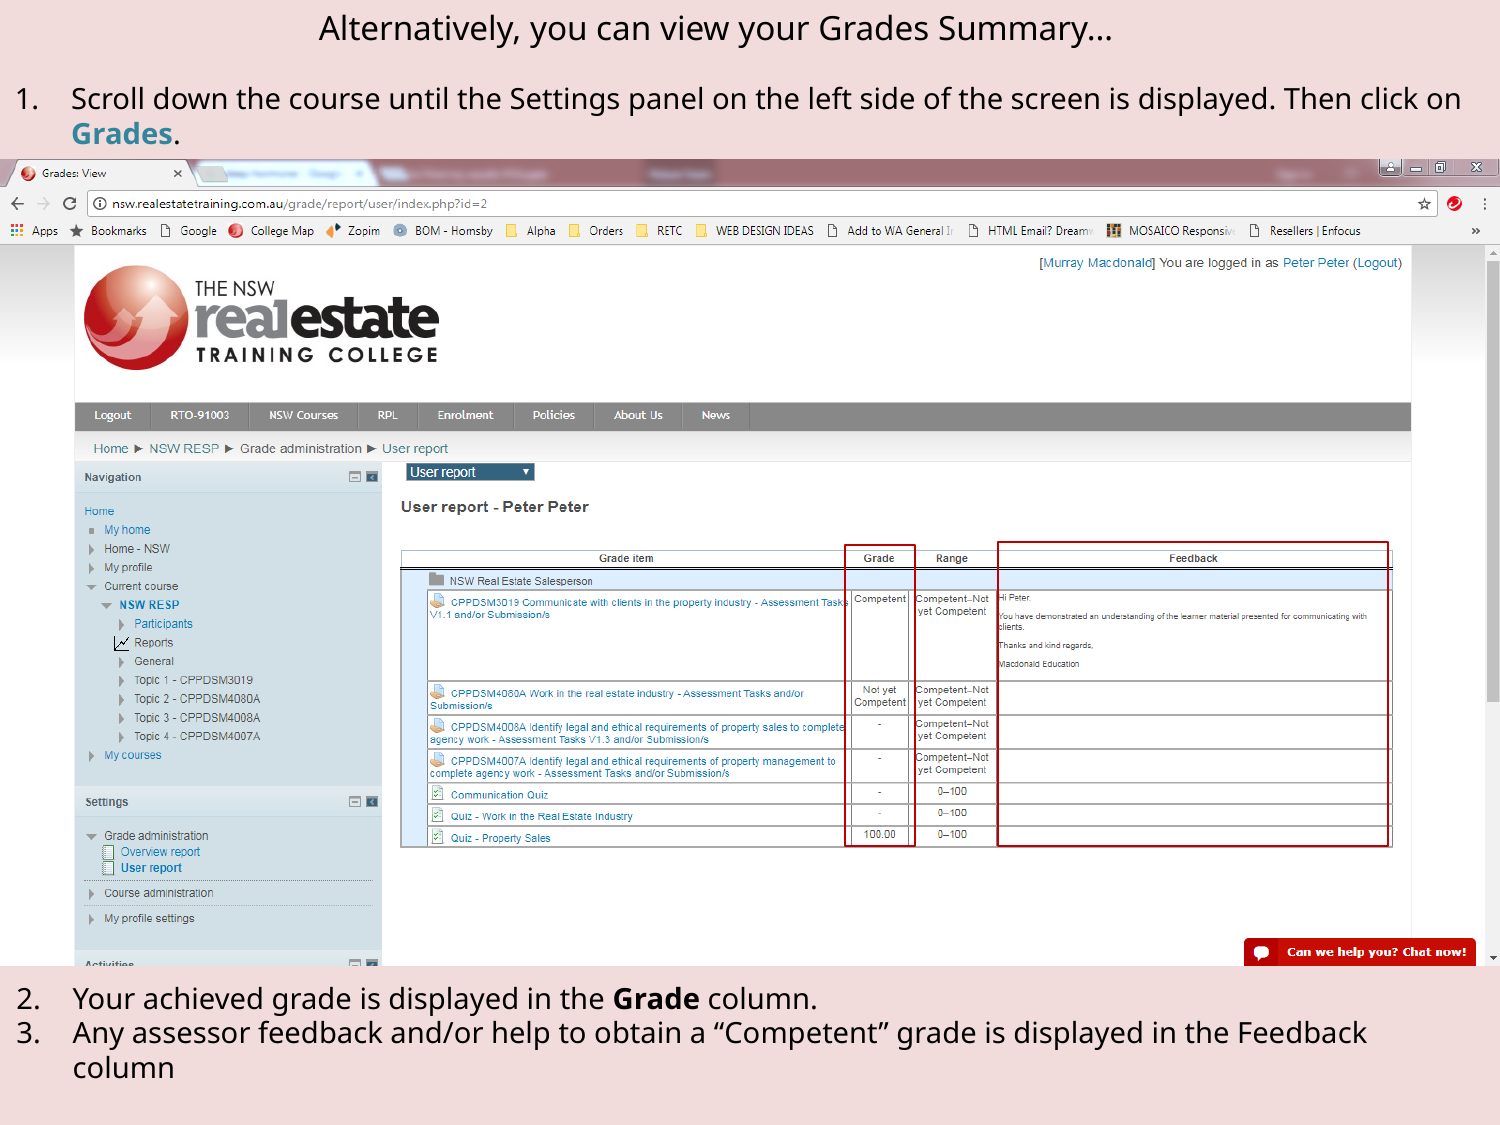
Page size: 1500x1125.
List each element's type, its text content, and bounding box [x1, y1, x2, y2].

text_box Scroll down the course until the Settings panel on the left side of the screen is displayed. Then click on Grades. [0, 73, 1483, 157]
text_box Any assessor feedback and/or help to obtain a “Competent” grade is displayed in the Feedback column [1, 1006, 1483, 1092]
text_box Your achieved grade is displayed in the Grade column. [1, 977, 1046, 1006]
text_box Alternatively, you can view your Grades Summary… [304, 0, 1196, 55]
picture [0, 158, 1500, 967]
